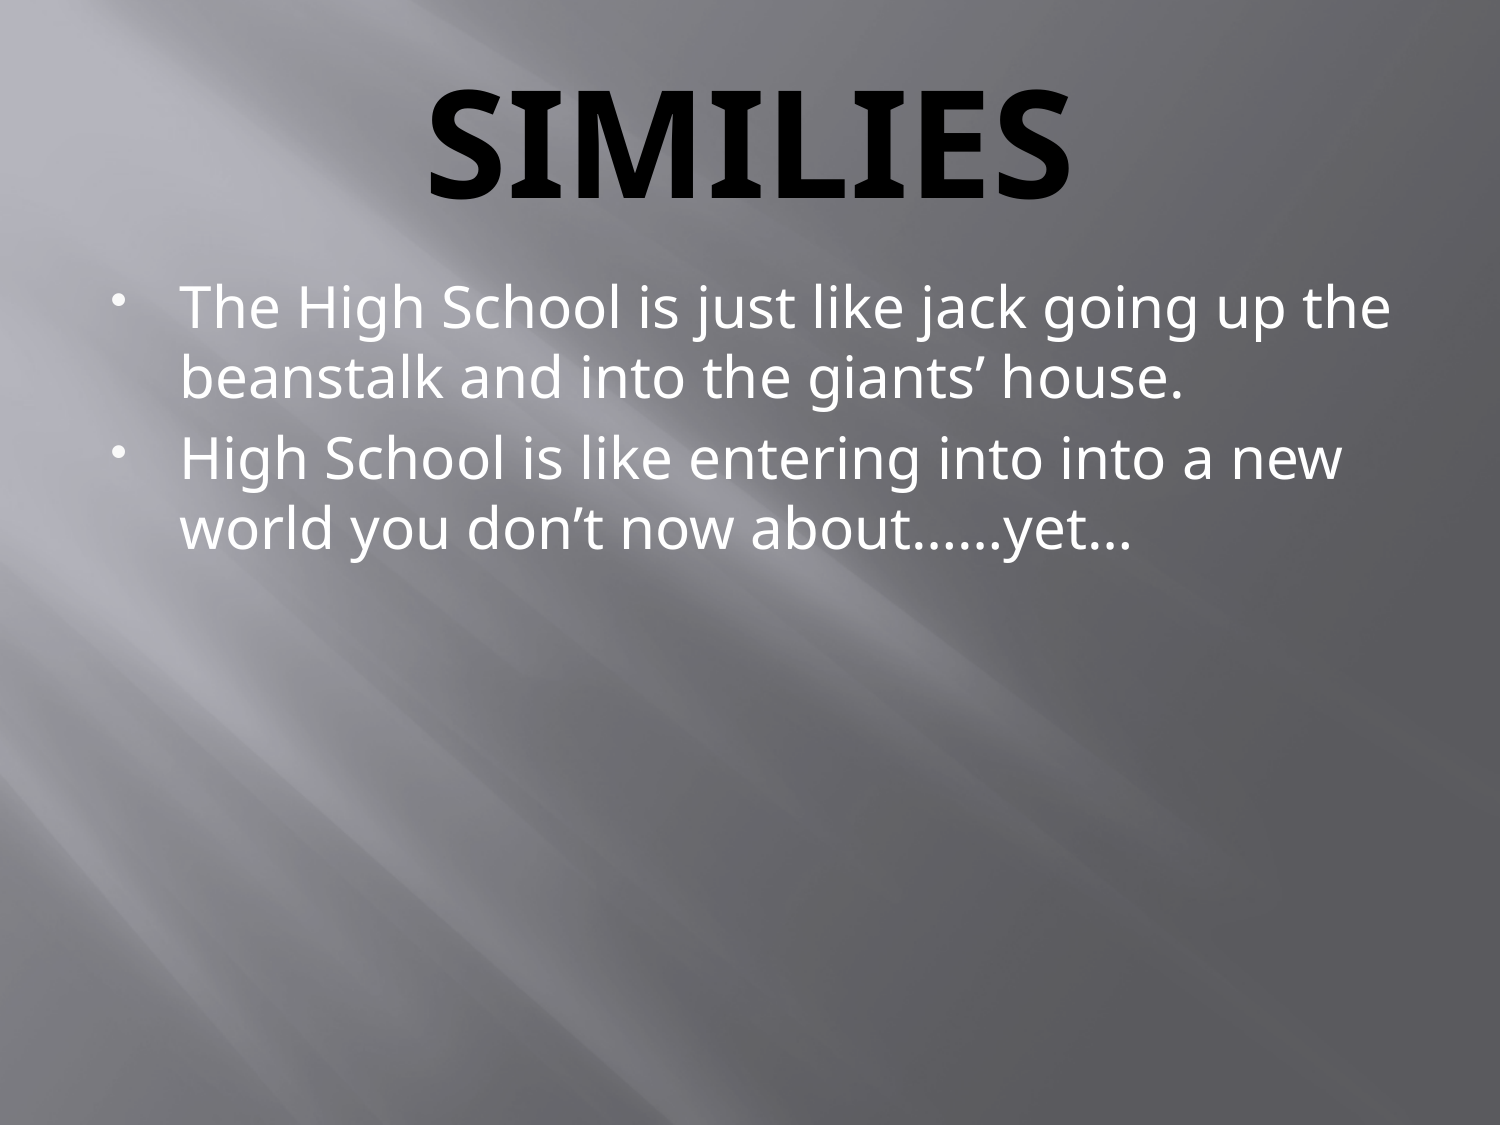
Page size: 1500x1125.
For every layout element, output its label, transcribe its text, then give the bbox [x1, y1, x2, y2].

title SIMILIES [75, 45, 1425, 233]
list The High School is just like jack going up the beanstalk and into the giants’ house. High School is like entering into into a new world you don’t now about……yet… [75, 262, 1425, 1035]
